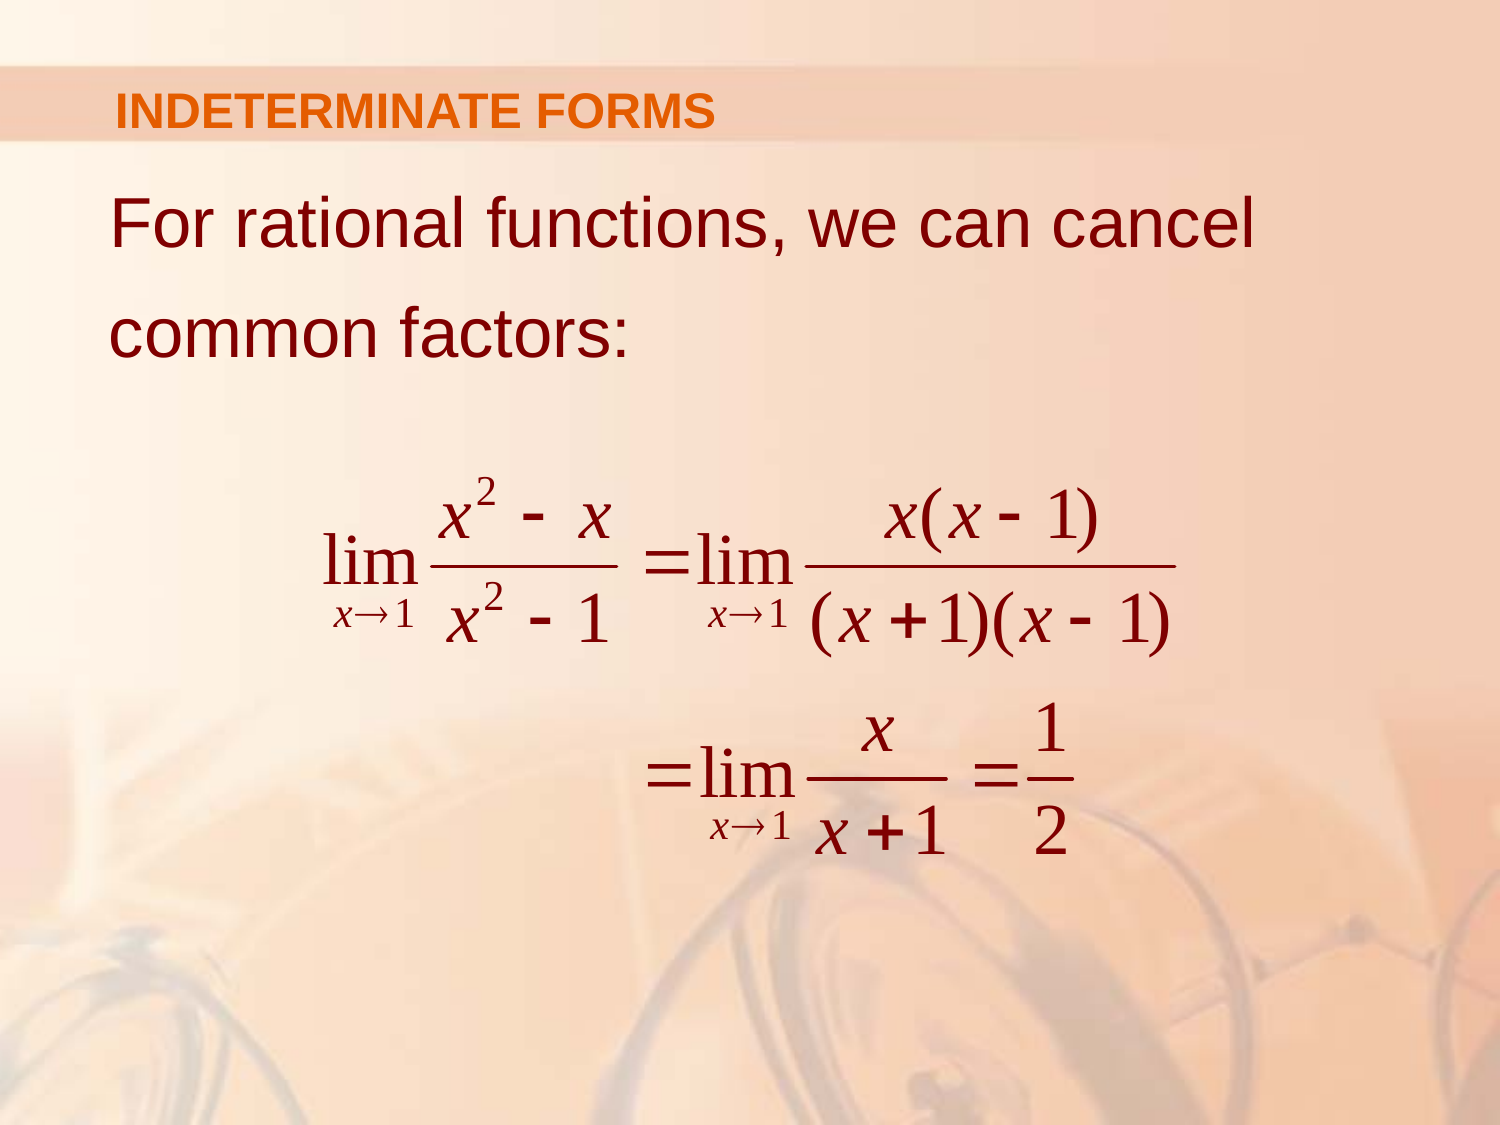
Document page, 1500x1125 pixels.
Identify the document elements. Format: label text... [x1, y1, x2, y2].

picture [0, 0, 1500, 1125]
title INDETERMINATE FORMS [99, 60, 976, 142]
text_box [312, 456, 1189, 873]
list For rational functions, we can cancel common factors: [93, 142, 1500, 1107]
